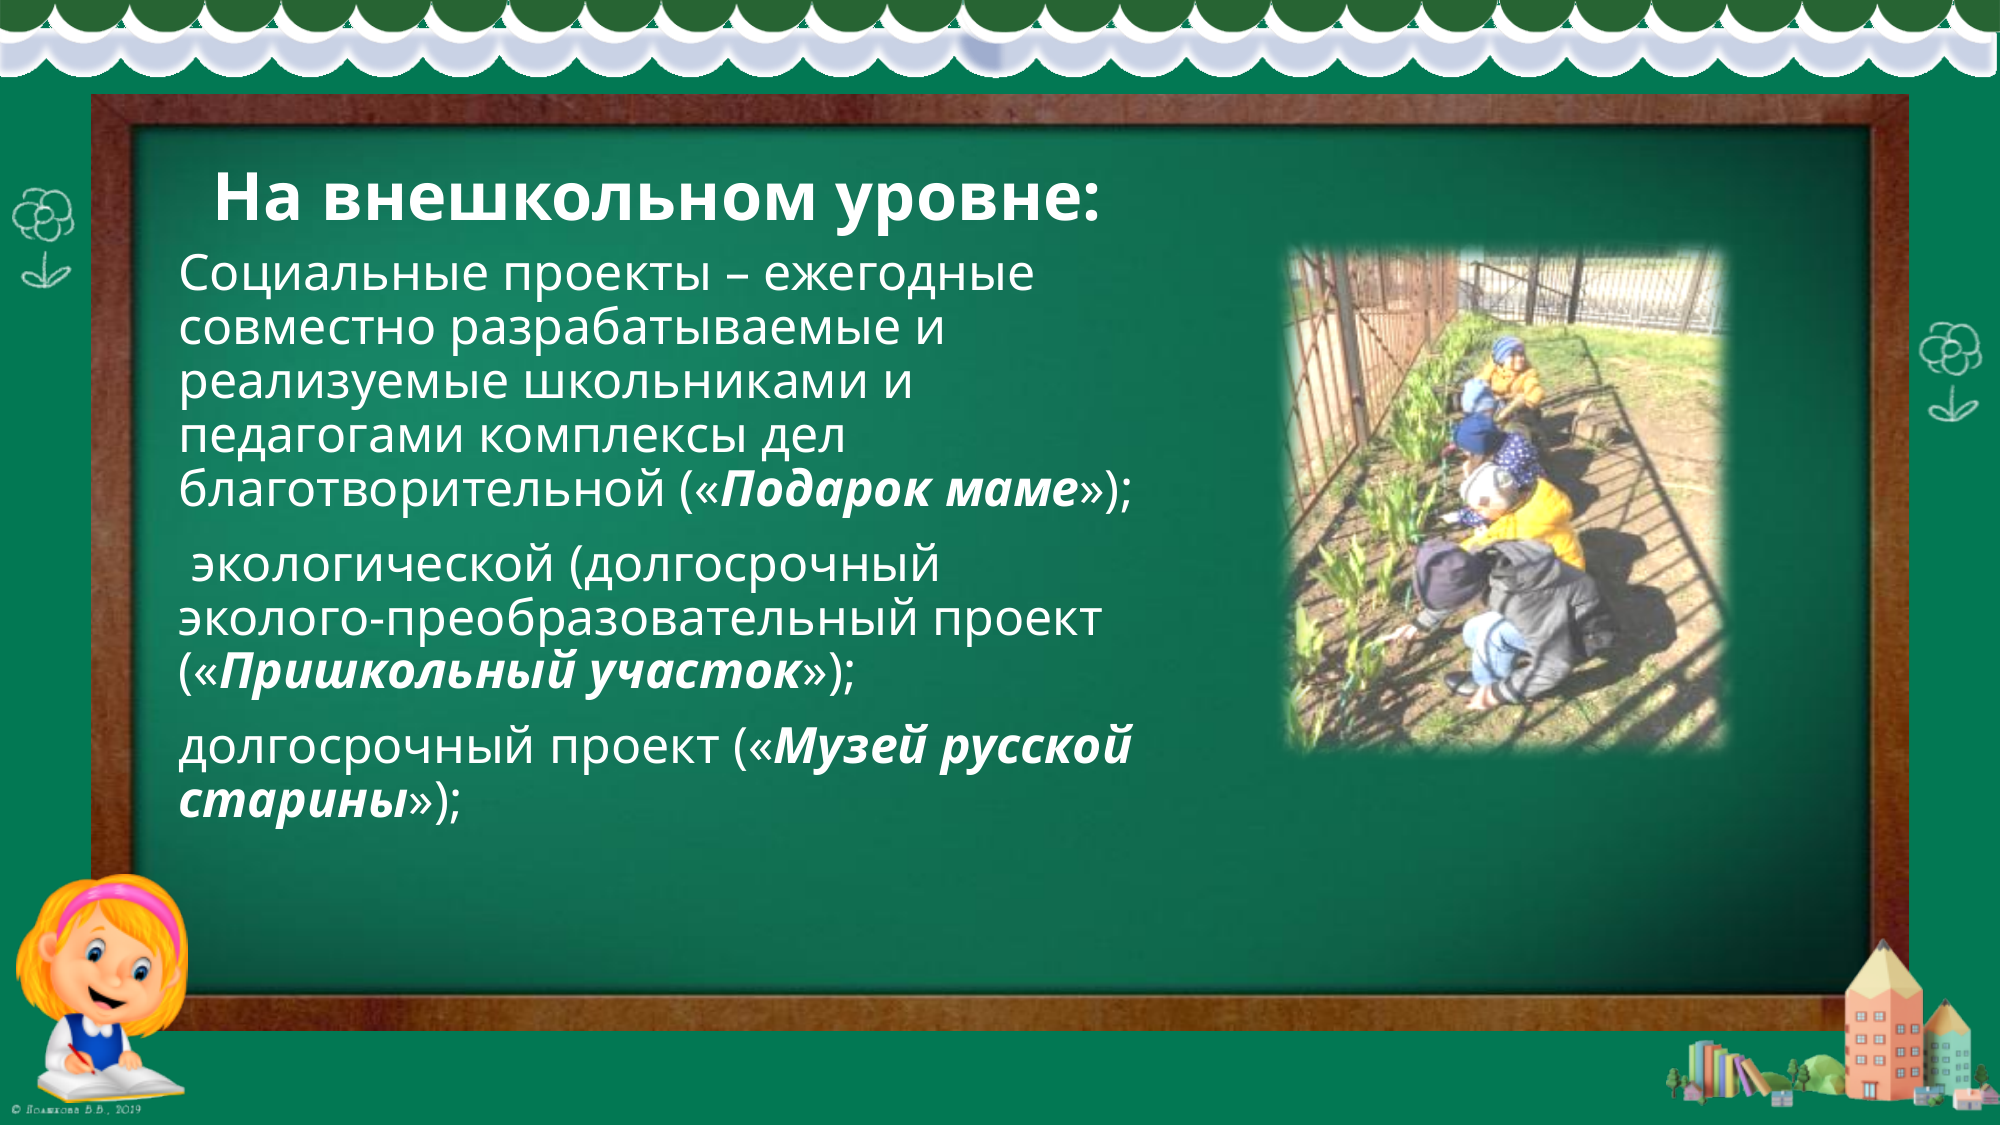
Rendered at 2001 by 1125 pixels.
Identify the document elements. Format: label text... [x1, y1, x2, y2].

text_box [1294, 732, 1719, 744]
list Социальные проекты – ежегодные совместно разрабатываемые и реализуемые школьниками и педагогами комплексы дел благотворительной («Подарок маме»); экологической (долгосрочный эколого-преобразовательный проект («Пришкольный участок»); долгосрочный проект («Музей русской старины»); [163, 239, 1155, 963]
picture [0, 0, 2000, 1125]
title На внешкольном уровне: [198, 114, 1925, 283]
